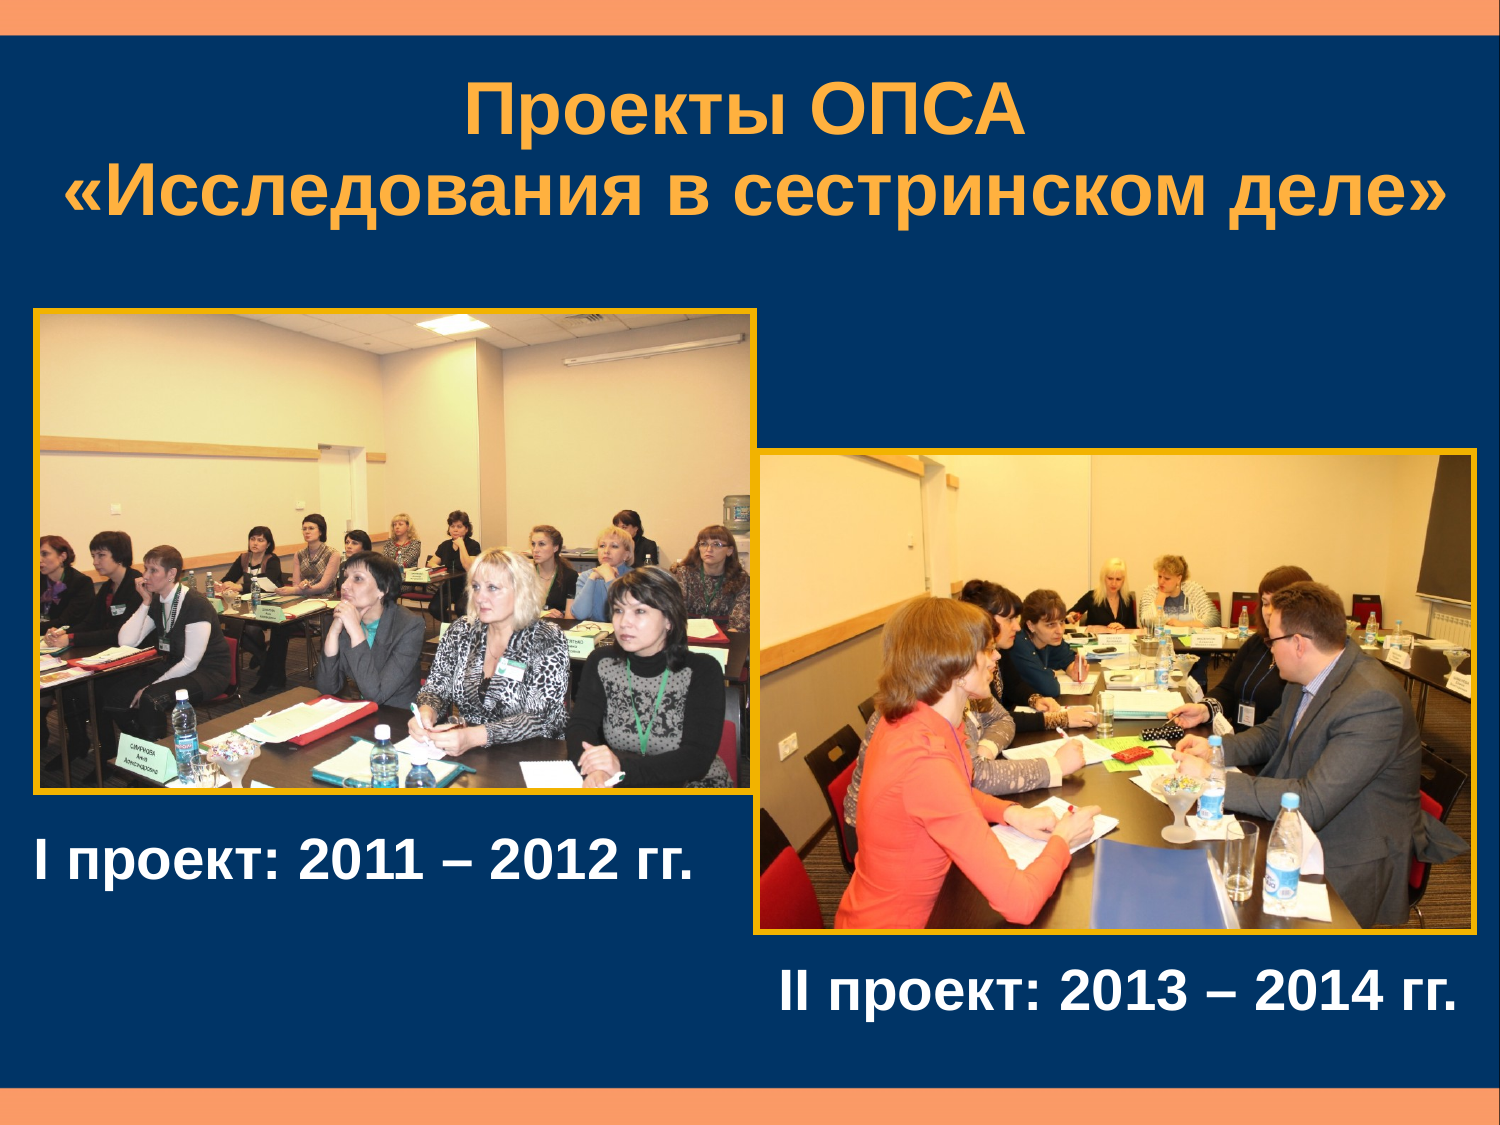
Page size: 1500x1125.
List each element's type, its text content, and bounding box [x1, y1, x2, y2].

text_box II проект: 2013 – 2014 гг. [761, 952, 1477, 1030]
picture [0, 0, 1500, 1125]
text_box Проекты ОПСА «Исследования в сестринском деле» [29, 62, 1483, 239]
text_box I проект: 2011 – 2012 гг. [0, 822, 730, 900]
